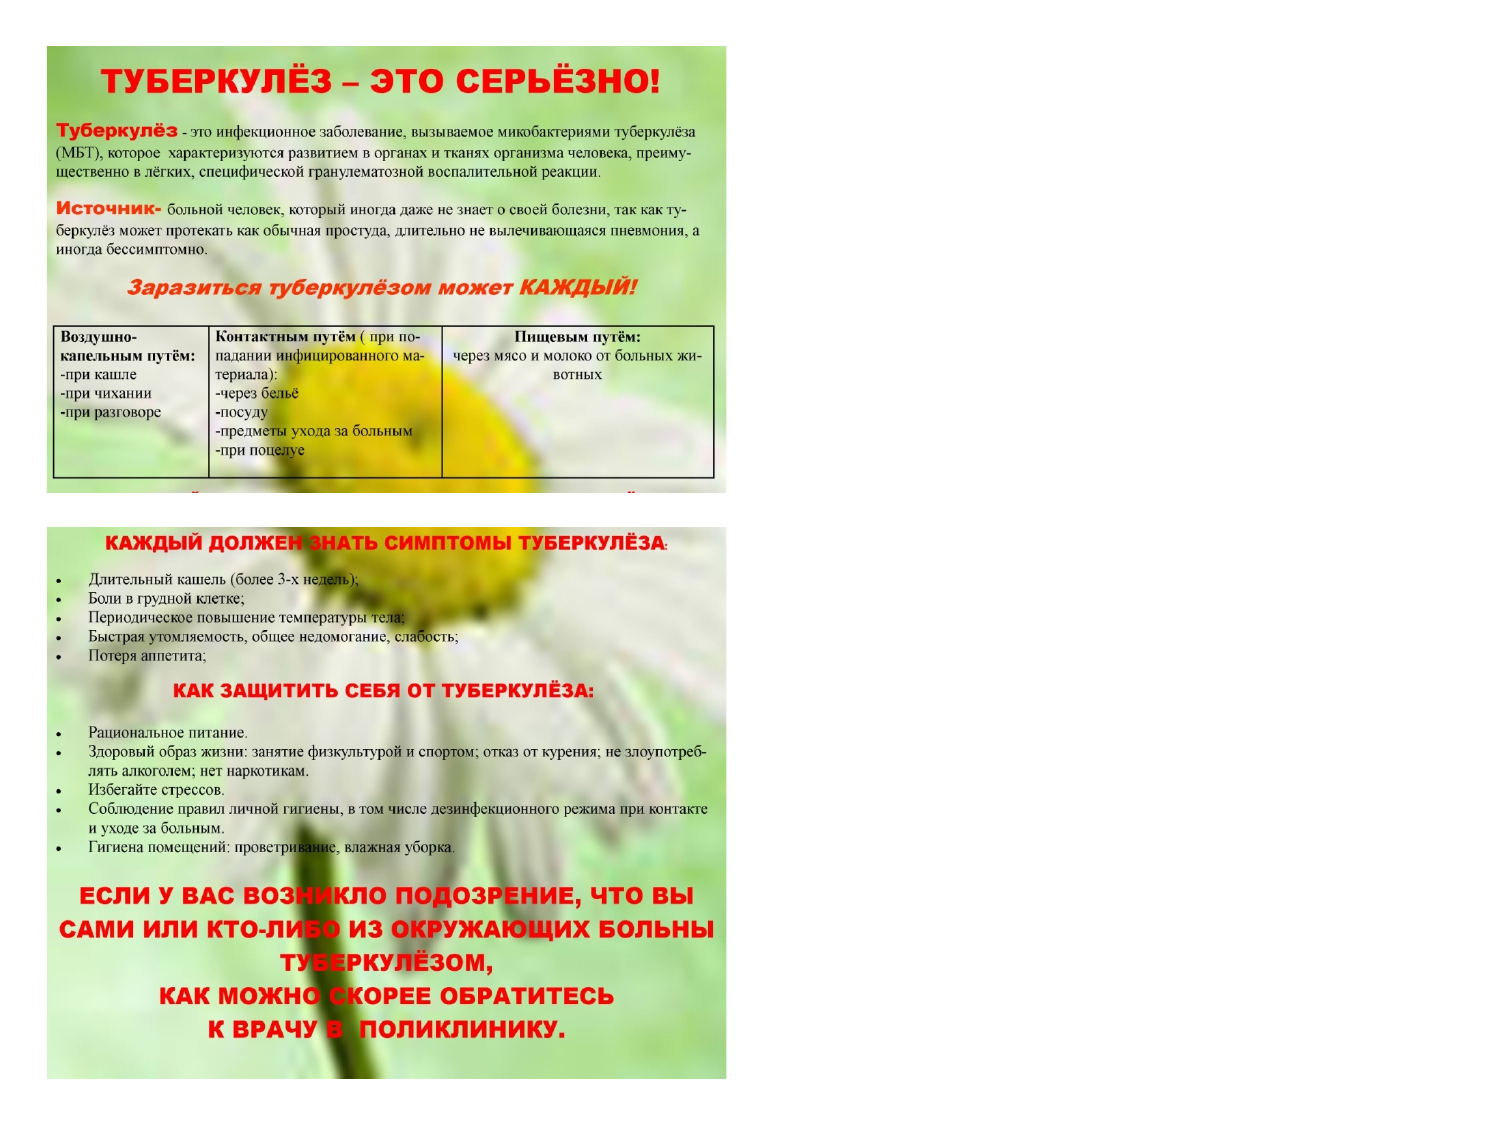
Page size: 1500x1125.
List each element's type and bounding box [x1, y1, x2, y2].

picture [46, 46, 727, 493]
picture [46, 527, 727, 1079]
